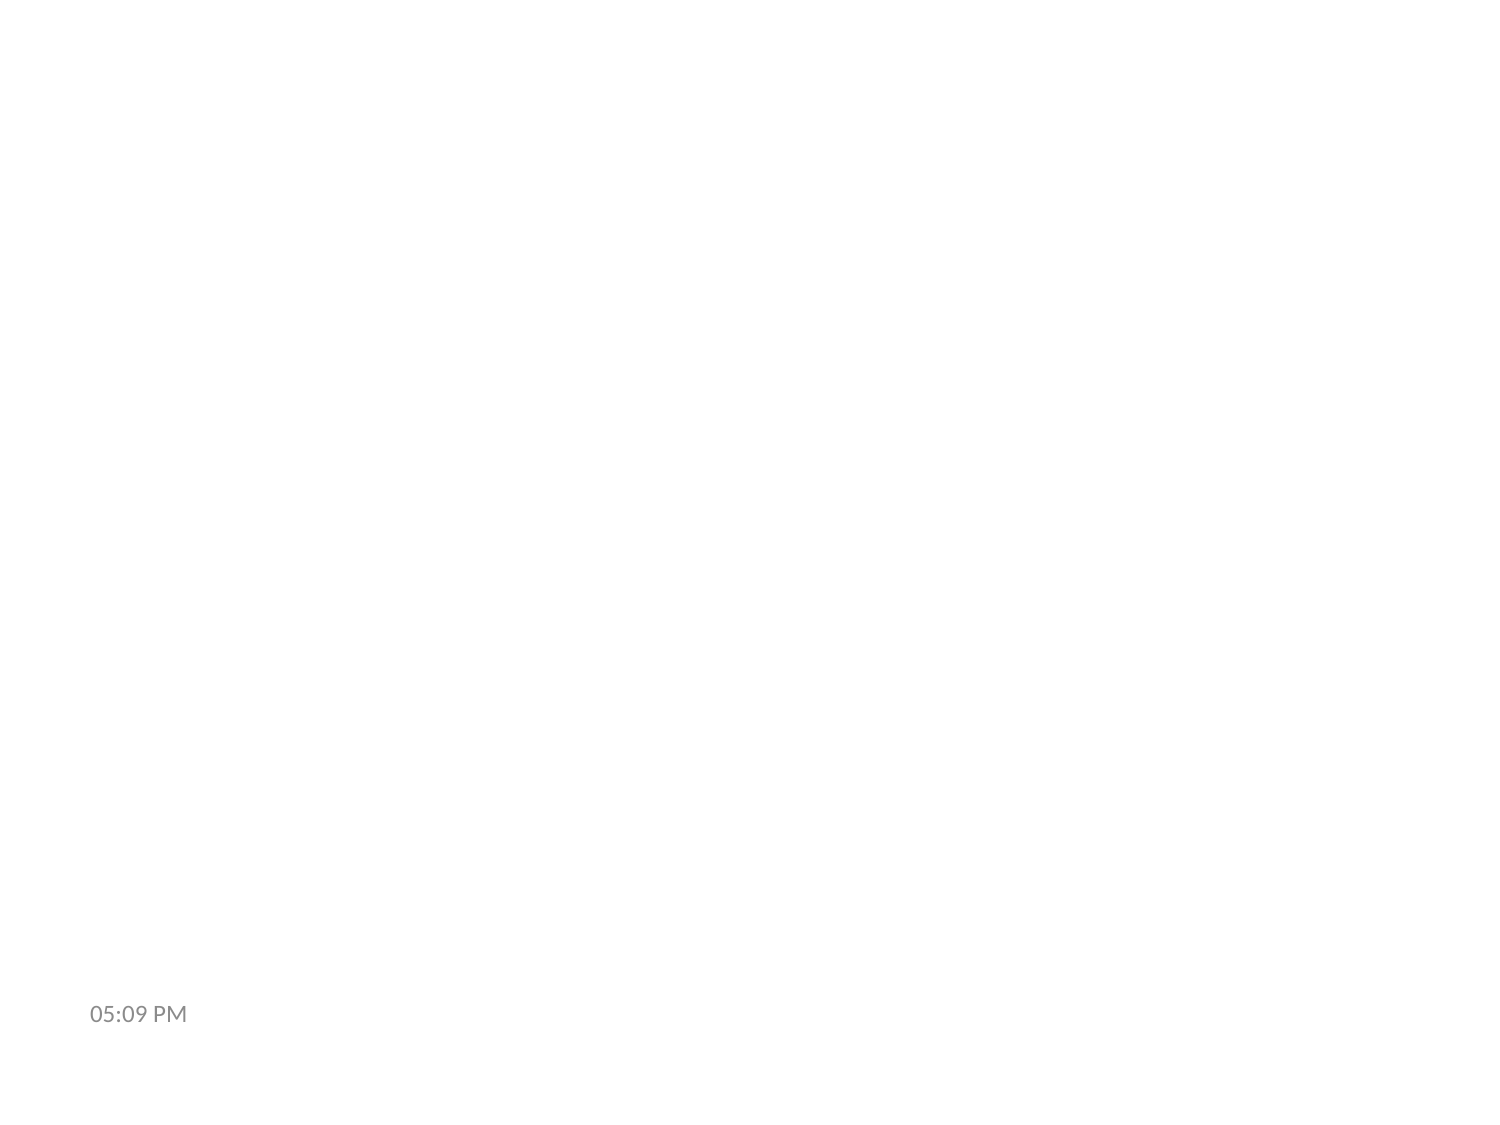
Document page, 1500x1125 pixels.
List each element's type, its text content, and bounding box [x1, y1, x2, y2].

text_box 3:35 PM [75, 982, 425, 1043]
